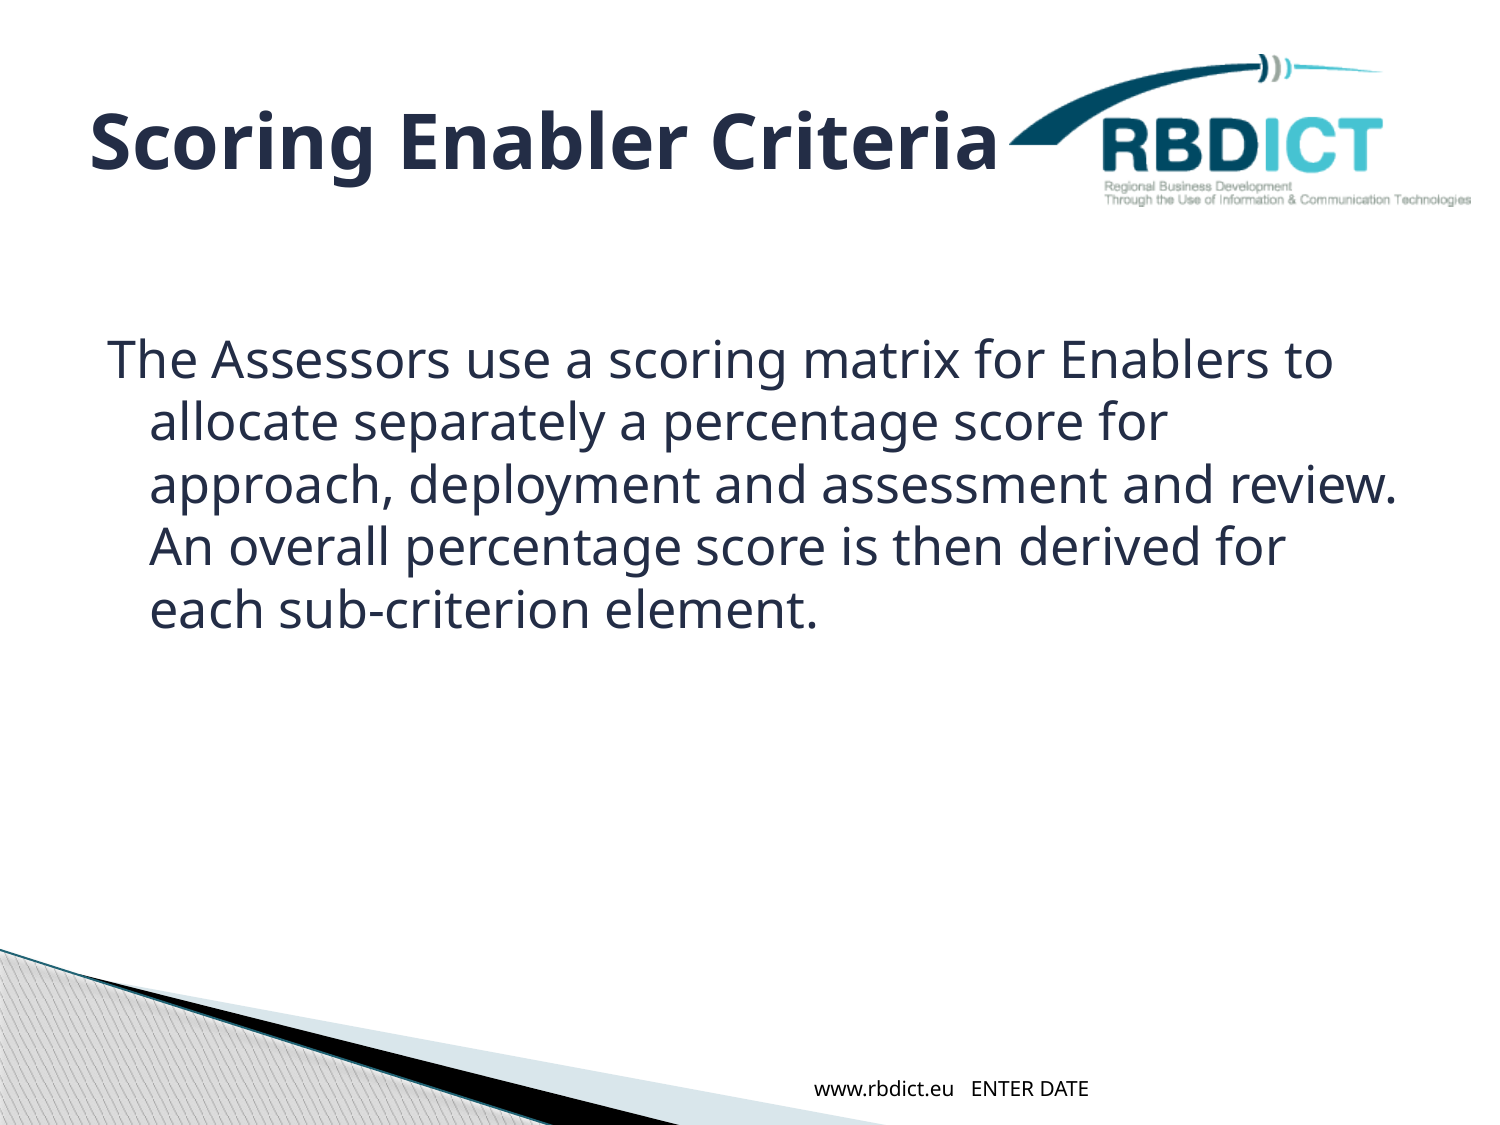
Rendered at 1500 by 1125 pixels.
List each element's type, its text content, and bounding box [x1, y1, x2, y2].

footer www.rbdict.eu ENTER DATE [718, 1051, 1105, 1112]
picture [1425, 54, 1471, 207]
title Scoring Enabler Criteria [75, 45, 1425, 233]
list The Assessors use a scoring matrix for Enablers to allocate separately a percentage score for approach, deployment and assessment and review. An overall percentage score is then derived for each sub-criterion element. [74, 242, 1426, 986]
